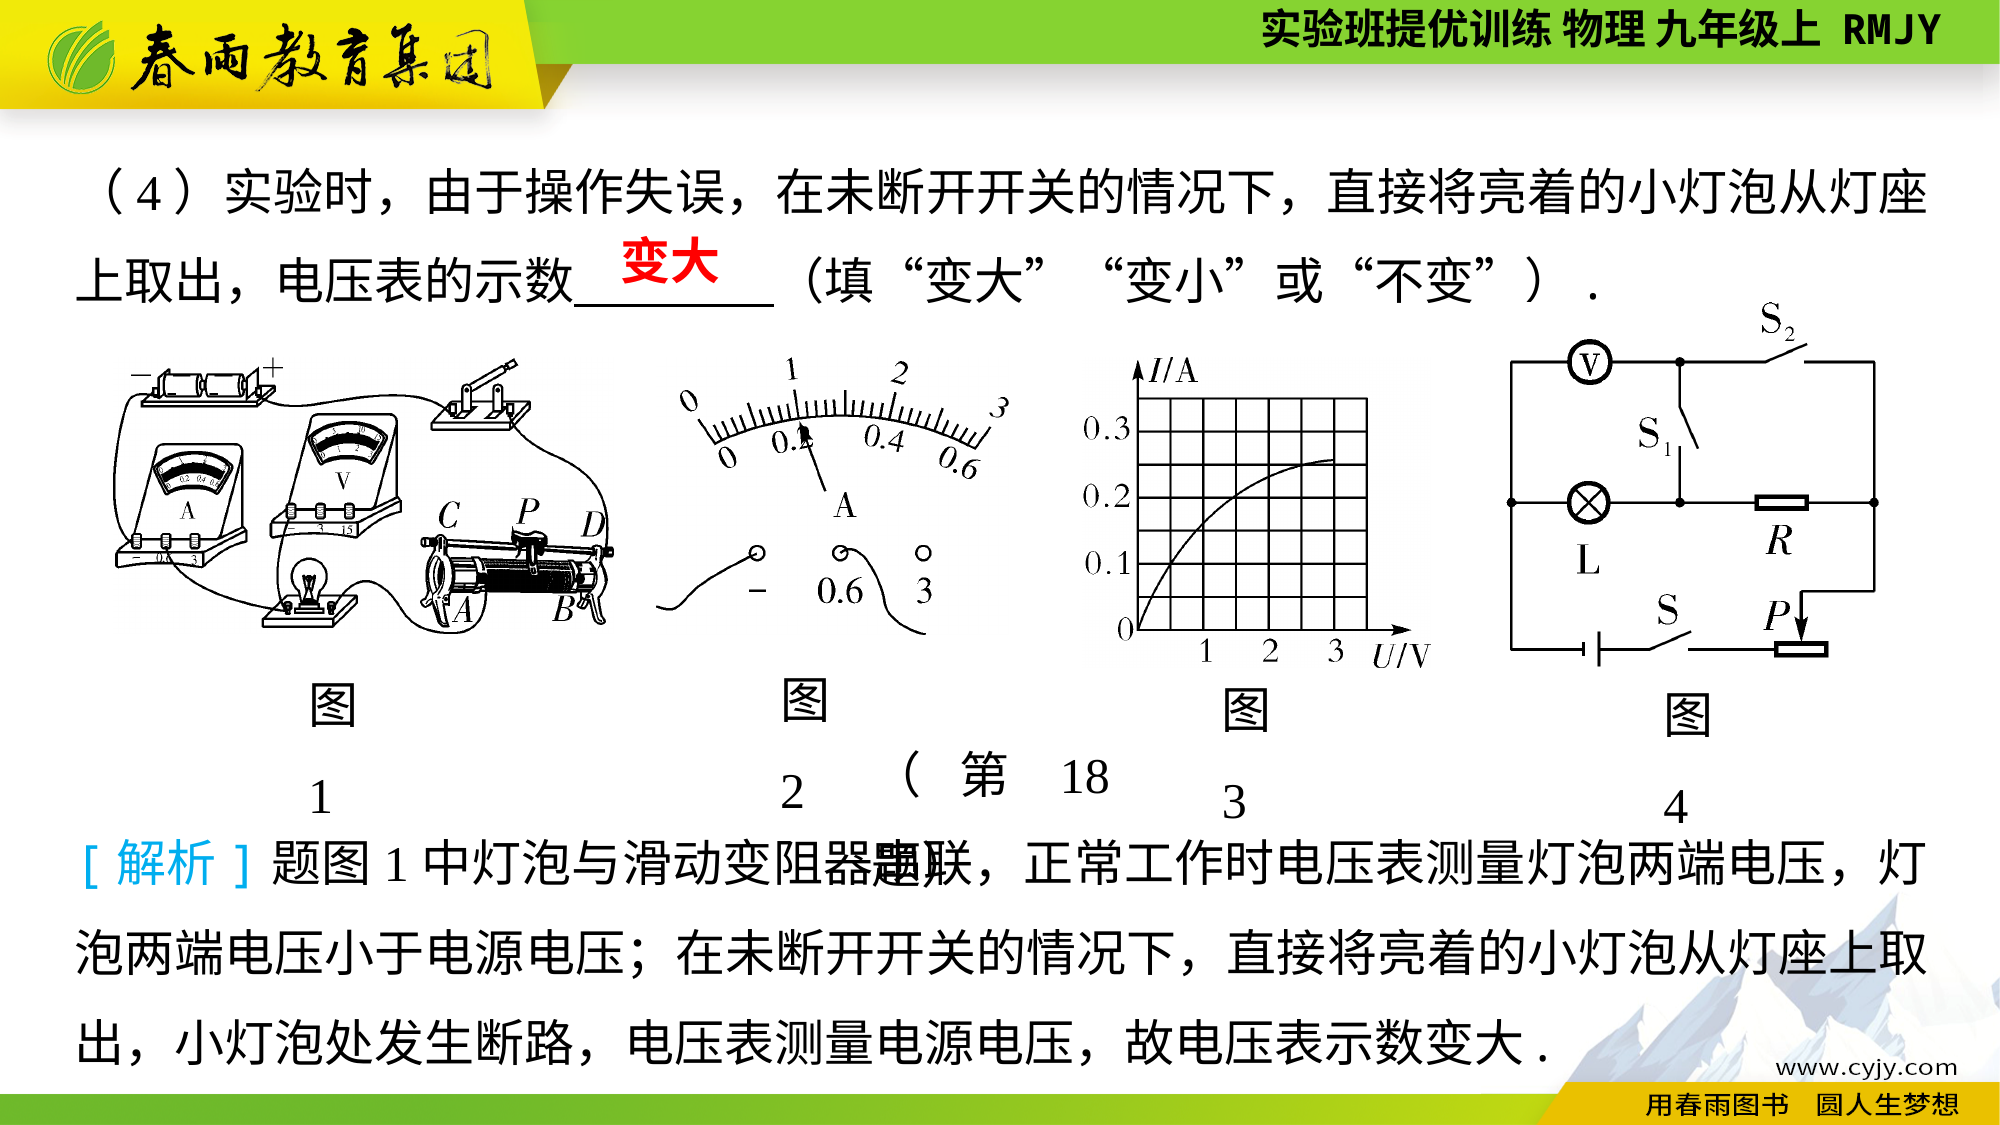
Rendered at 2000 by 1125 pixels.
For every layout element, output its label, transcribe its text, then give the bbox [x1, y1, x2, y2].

text_box 图2 [765, 644, 871, 737]
text_box [解析]题图1中灯泡与滑动变阻器串联，正常工作时电压表测量灯泡两端电压，灯泡两端电压小于电源电压；在未断开开关的情况下，直接将亮着的小灯泡从灯座上取出，小灯泡处发生断路，电压表测量电源电压，故电压表示数变大. [59, 793, 1944, 1079]
text_box （第18题） [856, 705, 1137, 793]
text_box 图4 [1648, 676, 1754, 751]
text_box 图3 [1207, 676, 1312, 746]
text_box 图1 [293, 642, 399, 742]
picture [0, 0, 2000, 1125]
list （4）实验时，由于操作失误，在未断开开关的情况下，直接将亮着的小灯泡从灯座上取出，电压表的示数 （填“变大”“变小”或“不变”）. [59, 122, 1944, 308]
text_box 变大 [605, 222, 736, 297]
